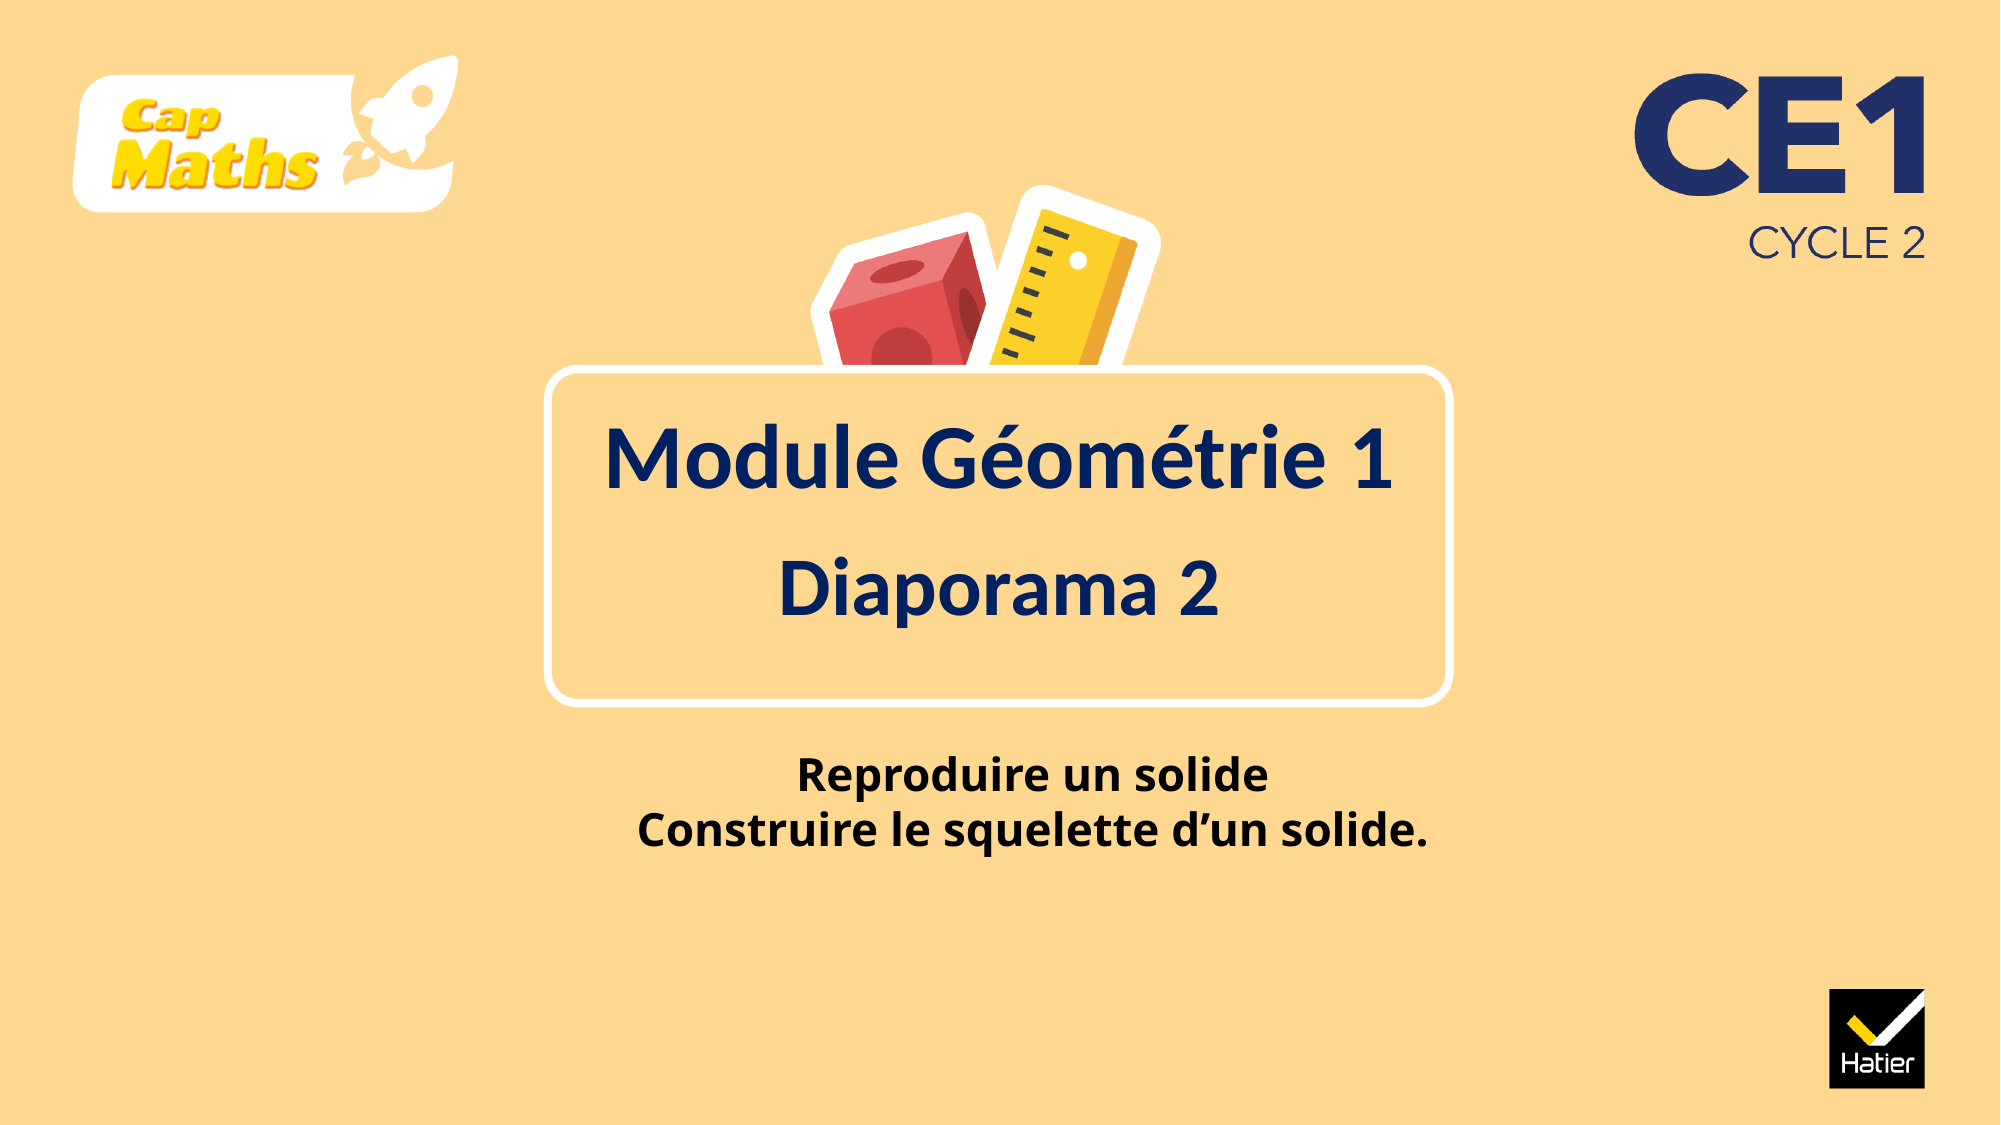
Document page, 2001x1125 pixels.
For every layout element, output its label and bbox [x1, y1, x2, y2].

list [0, 0, 2000, 1125]
